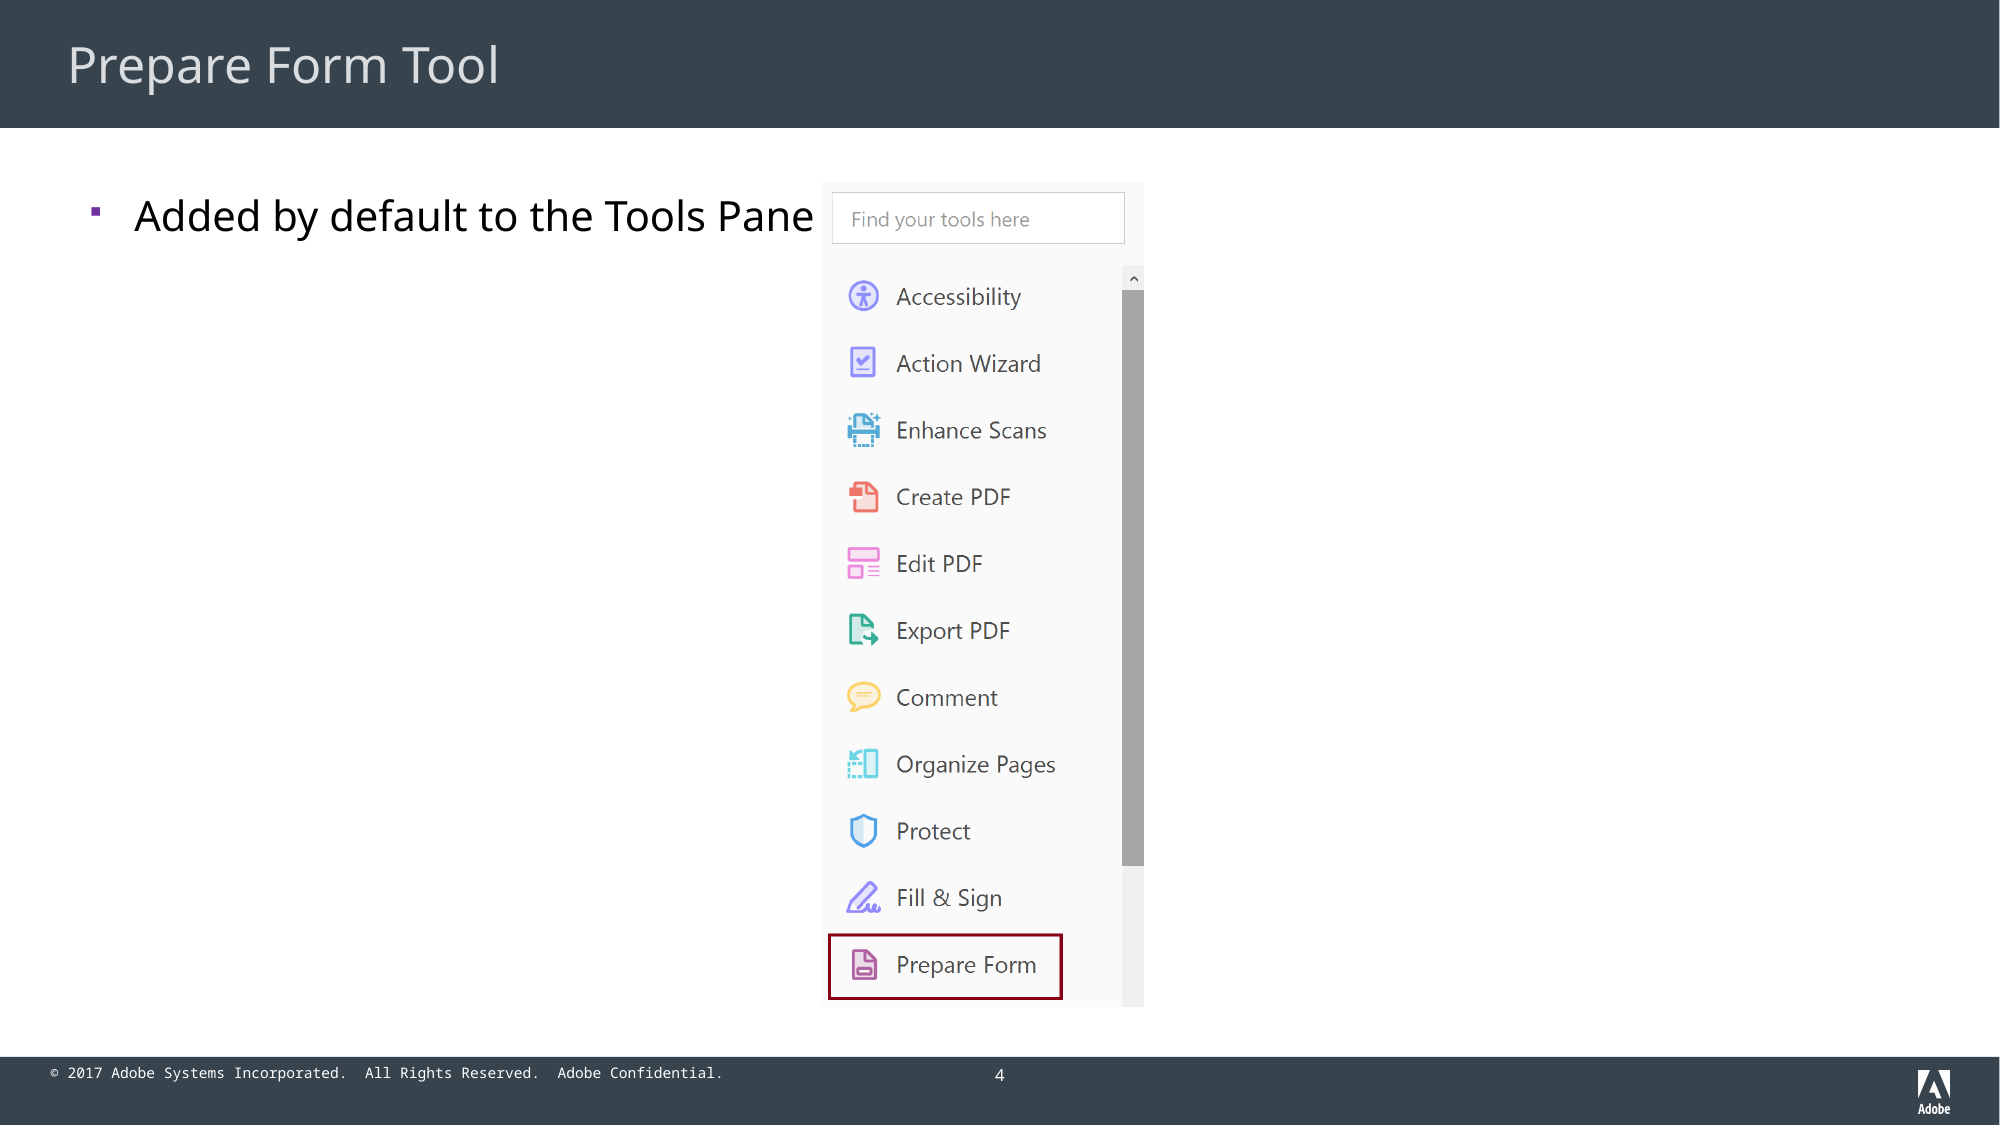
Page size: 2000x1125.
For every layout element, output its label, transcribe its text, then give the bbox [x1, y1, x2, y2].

title Prepare Form Tool [49, 30, 1950, 98]
slide_number 4 [916, 1062, 1083, 1091]
picture [821, 181, 1144, 1007]
picture [1918, 1070, 1950, 1114]
list Added by default to the Tools Pane [71, 181, 841, 1032]
